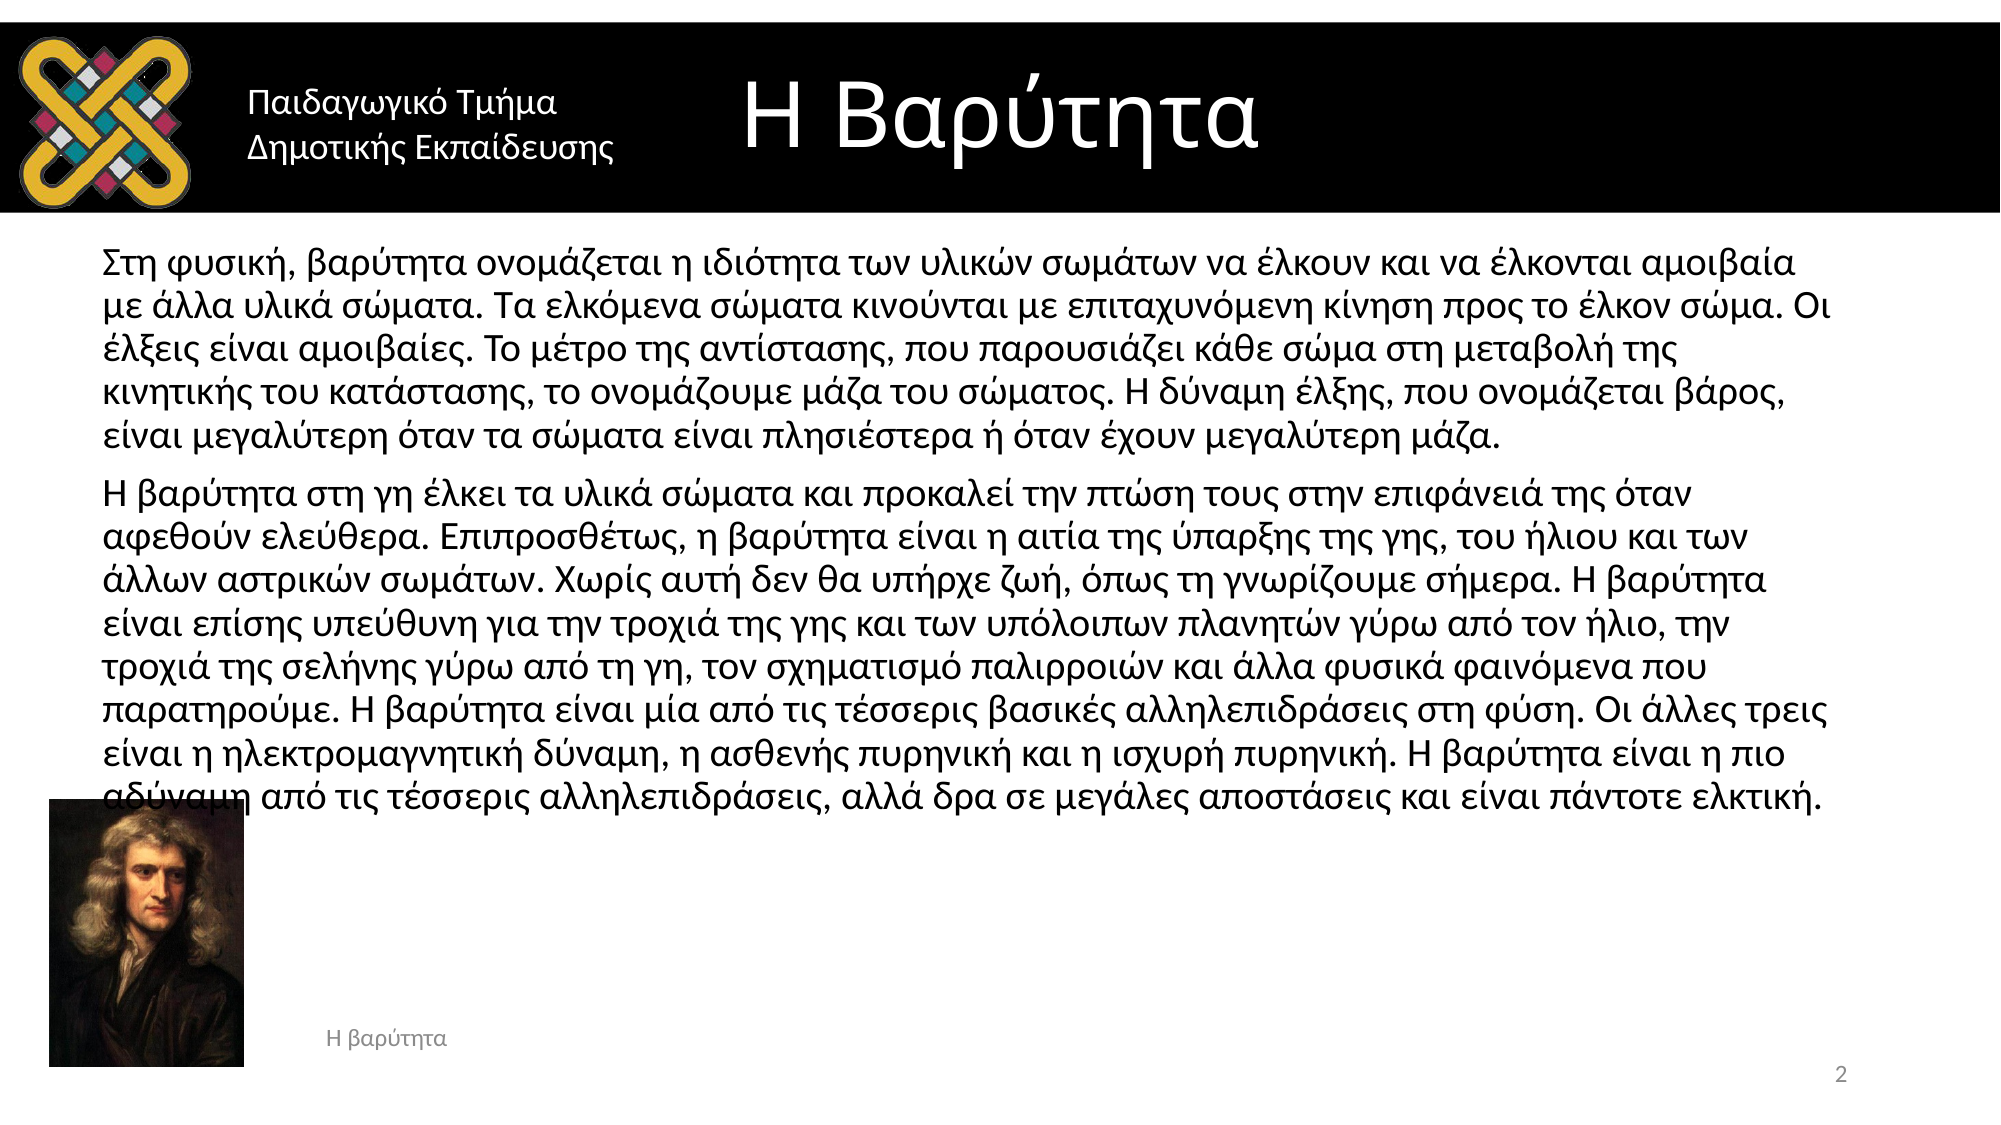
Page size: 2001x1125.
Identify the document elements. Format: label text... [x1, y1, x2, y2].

text_box Παιδαγωγικό Τμήμα Δημοτικής Εκπαίδευσης [232, 69, 630, 175]
slide_number 2 [1412, 1042, 1863, 1103]
title Η Βαρύτητα [209, 22, 2000, 213]
footer Η βαρύτητα [49, 1006, 725, 1067]
picture [49, 799, 244, 1006]
picture [0, 17, 209, 227]
list Στη φυσική, βαρύτητα ονομάζεται η ιδιότητα των υλικών σωμάτων να έλκουν και να έλκονται αμοιβαία με άλλα υλικά σώματα. Τα ελκόμενα σώματα κινούνται με επιταχυνόμενη κίνηση προς το έλκον σώμα. Οι έλξεις είναι αμοιβαίες. Το μέτρο της αντίστασης, που παρουσιάζει κάθε σώμα στη μεταβολή της κινητικής του κατάστασης, το ονομάζουμε μάζα του σώματος. Η δύναμη έλξης, που ονομάζεται βάρος, είναι μεγαλύτερη όταν τα σώματα είναι πλησιέστερα ή όταν έχουν μεγαλύτερη μάζα. Η βαρύτητα στη γη έλκει τα υλικά σώματα και προκαλεί την πτώση τους στην επιφάνειά της όταν αφεθούν ελεύθερα. Επιπροσθέτως, η βαρύτητα είναι η αιτία της ύπαρξης της γης, του ήλιου και των άλλων αστρικών σωμάτων. Χωρίς αυτή δεν θα υπήρχε ζωή, όπως τη γνωρίζουμε σήμερα. Η βαρύτητα είναι επίσης υπεύθυνη για την τροχιά της γης και των υπόλοιπων πλανητών γύρω από τον ήλιο, την τροχιά της σελήνης γύρω από τη γη, τον σχηματισμό παλιρροιών και άλλα φυσικά φαινόμενα που παρατηρούμε. Η βαρύτητα είναι μία από τις τέσσερις βασικές αλληλεπιδράσεις στη φύση. Οι άλλες τρεις είναι η ηλεκτρομαγνητική δύναμη, η ασθενής πυρηνική και η ισχυρή πυρηνική. Η βαρύτητα είναι η πιο αδύναμη από τις τέσσερις αλληλεπιδράσεις, αλλά δρα σε μεγάλες αποστάσεις και είναι πάντοτε ελκτική. [87, 232, 1851, 840]
